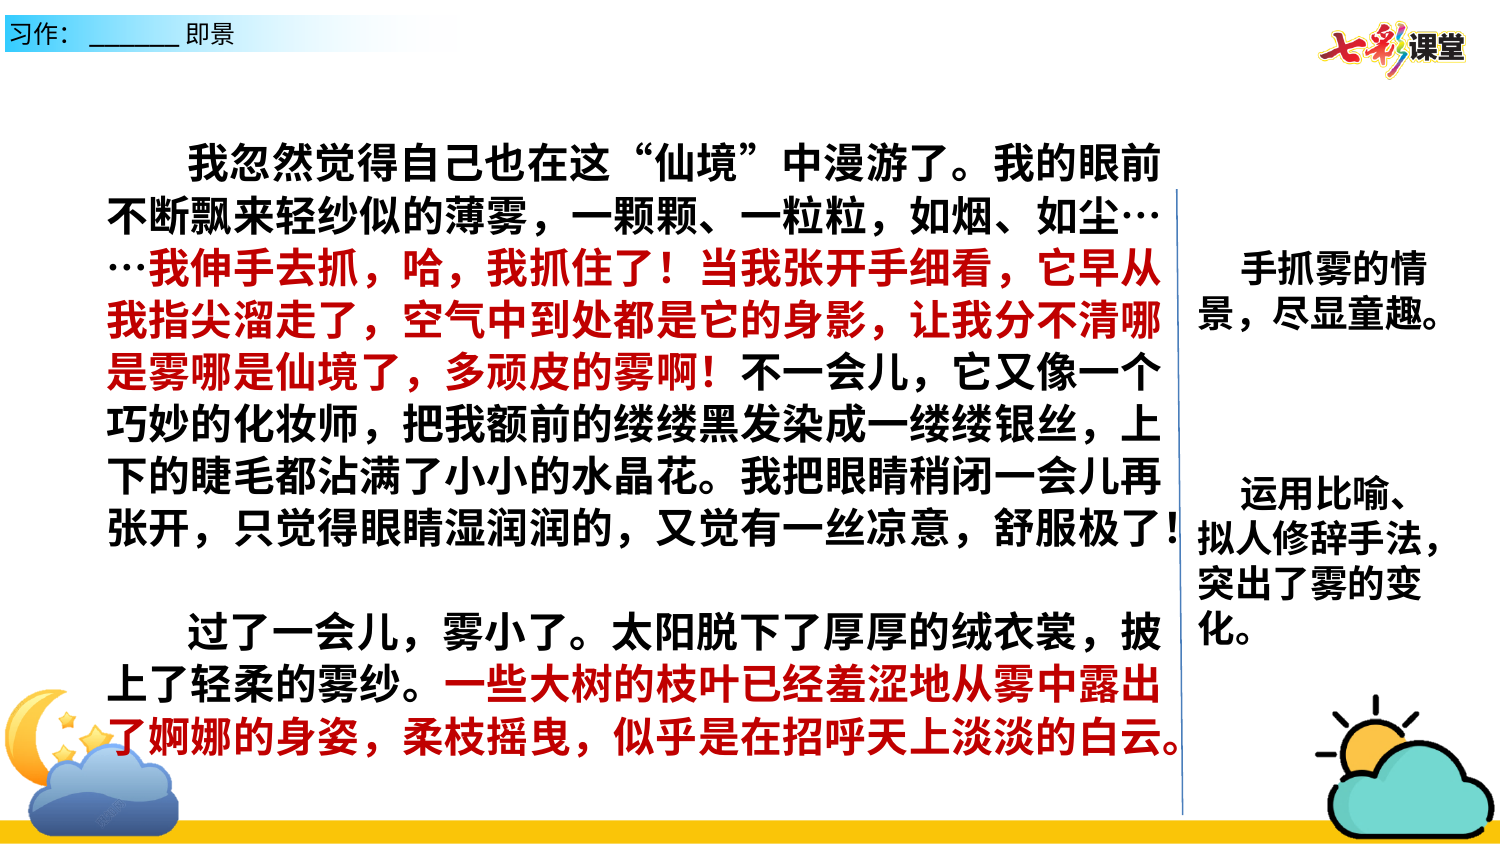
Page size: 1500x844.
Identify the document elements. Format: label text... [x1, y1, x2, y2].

text_box 我忽然觉得自己也在这“仙境”中漫游了。我的眼前不断飘来轻纱似的薄雾，一颗颗、一粒粒，如烟、如尘……我伸手去抓，哈，我抓住了！当我张开手细看，它早从我指尖溜走了，空气中到处都是它的身影，让我分不清哪是雾哪是仙境了，多顽皮的雾啊！不一会儿，它又像一个巧妙的化妆师，把我额前的缕缕黑发染成一缕缕银丝，上下的睫毛都沾满了小小的水晶花。我把眼睛稍闭一会儿再张开，只觉得眼睛湿润润的，又觉有一丝凉意，舒服极了！ 过了一会儿，雾小了。太阳脱下了厚厚的绒衣裳，披上了轻柔的雾纱。一些大树的枝叶已经羞涩地从雾中露出了婀娜的身姿，柔枝摇曳，似乎是在招呼天上淡淡的白云。 [95, 129, 1174, 766]
picture [0, 686, 185, 844]
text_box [1176, 188, 1183, 816]
picture [1316, 20, 1468, 80]
text_box 手抓雾的情景，尽显童趣。 运用比喻、拟人修辞手法，突出了雾的变化。 [1182, 102, 1465, 703]
picture [1278, 640, 1500, 844]
